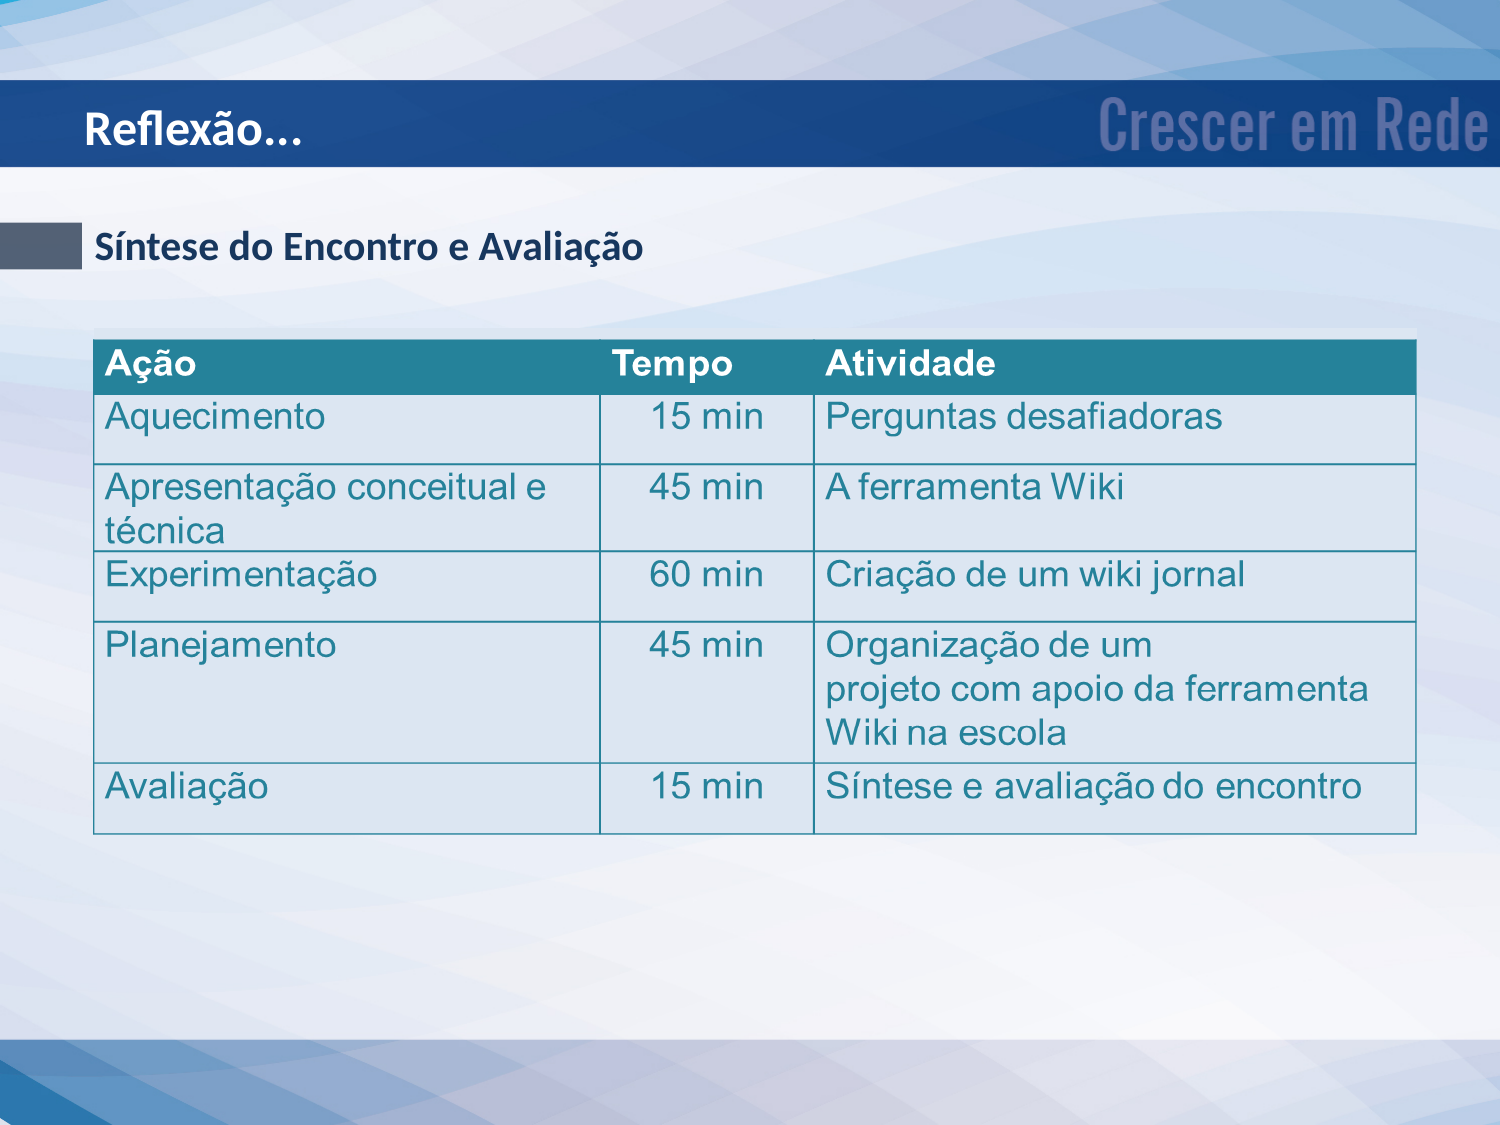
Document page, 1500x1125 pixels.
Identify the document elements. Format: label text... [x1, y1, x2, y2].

text_box Reflexão... [70, 88, 1430, 163]
text_box [0, 220, 70, 272]
text_box Síntese do Encontro e Avaliação [70, 210, 1418, 349]
picture [0, 0, 1500, 1125]
